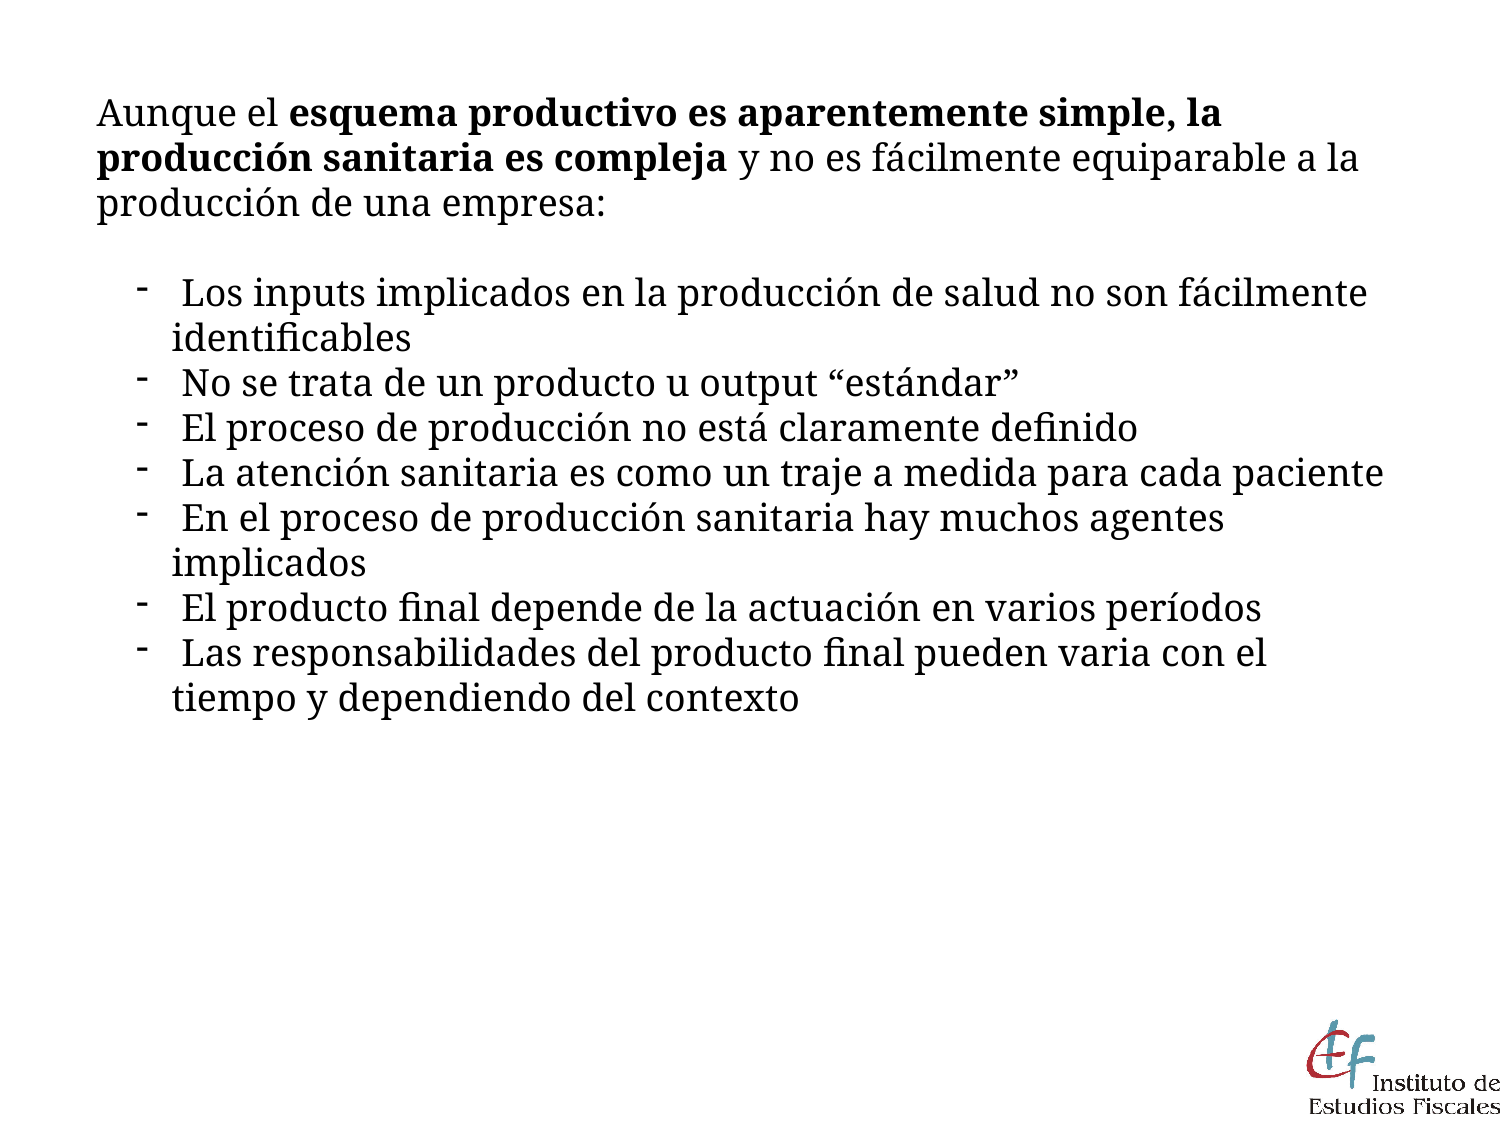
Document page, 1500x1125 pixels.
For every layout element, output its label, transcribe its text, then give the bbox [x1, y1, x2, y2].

text_box Aunque el esquema productivo es aparentemente simple, la producción sanitaria es compleja y no es fácilmente equiparable a la producción de una empresa: Los inputs implicados en la producción de salud no son fácilmente identificables No se trata de un producto u output “estándar” El proceso de producción no está claramente definido La atención sanitaria es como un traje a medida para cada paciente En el proceso de producción sanitaria hay muchos agentes implicados El producto final depende de la actuación en varios períodos Las responsabilidades del producto final pueden varia con el tiempo y dependiendo del contexto [81, 81, 1418, 772]
picture [1306, 1019, 1500, 1114]
